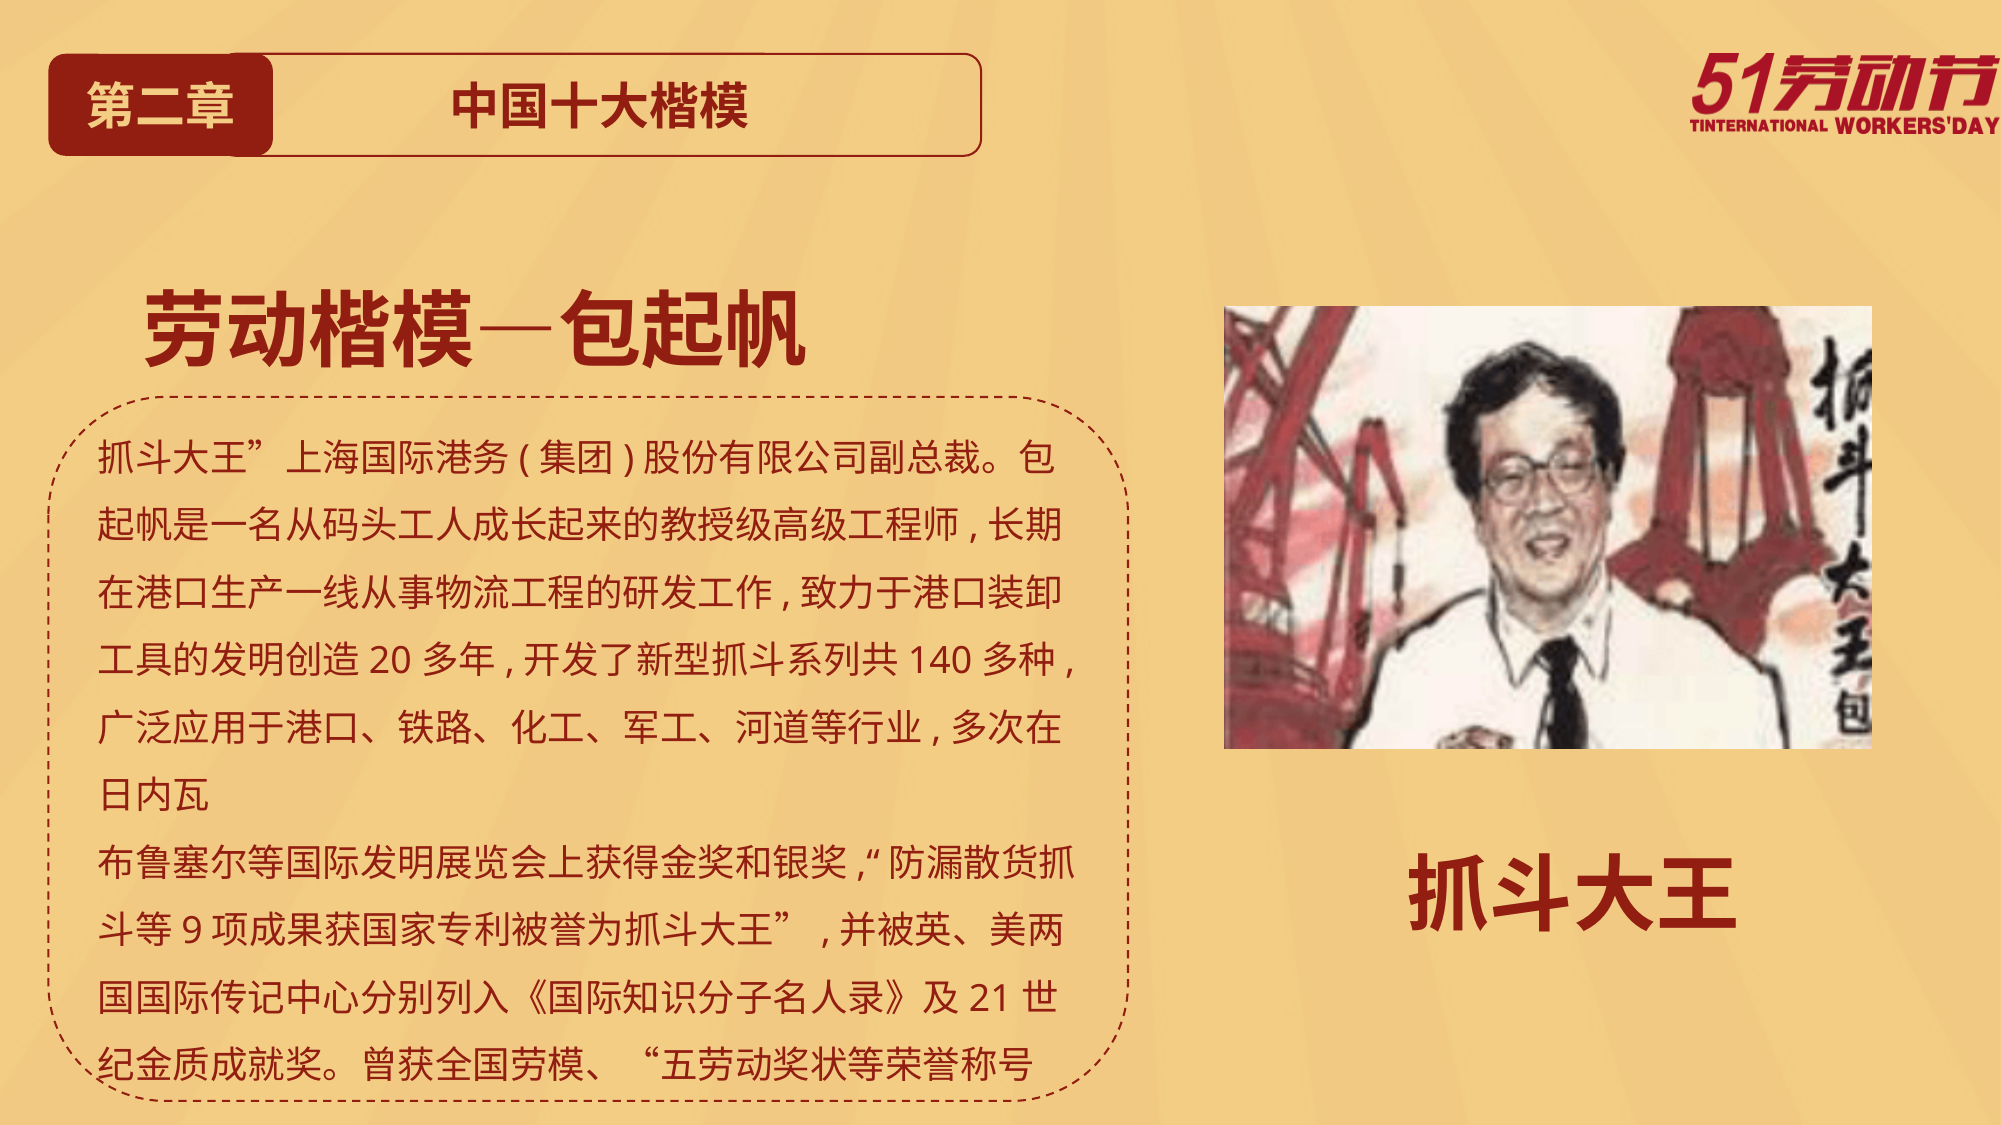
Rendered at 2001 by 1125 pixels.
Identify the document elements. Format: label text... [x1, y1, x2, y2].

text_box 抓斗大王”上海国际港务(集团)股份有限公司副总裁。包起帆是一名从码头工人成长起来的教授级高级工程师,长期在港口生产一线从事物流工程的研发工作,致力于港口装卸工具的发明创造20多年,开发了新型抓斗系列共140多种,广泛应用于港口、铁路、化工、军工、河道等行业,多次在日内瓦 布鲁塞尔等国际发明展览会上获得金奖和银奖,“防漏散货抓斗等9项成果获国家专利被誉为抓斗大王”,并被英、美两国国际传记中心分别列入《国际知识分子名人录》及21世纪金质成就奖。曾获全国劳模、“五劳动奖状等荣誉称号 [47, 395, 1130, 1102]
picture [1690, 53, 2000, 134]
text_box 抓斗大王 [1145, 814, 2000, 919]
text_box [48, 53, 982, 156]
picture [1224, 306, 1872, 749]
text_box 劳动楷模—包起帆 [47, 249, 903, 355]
